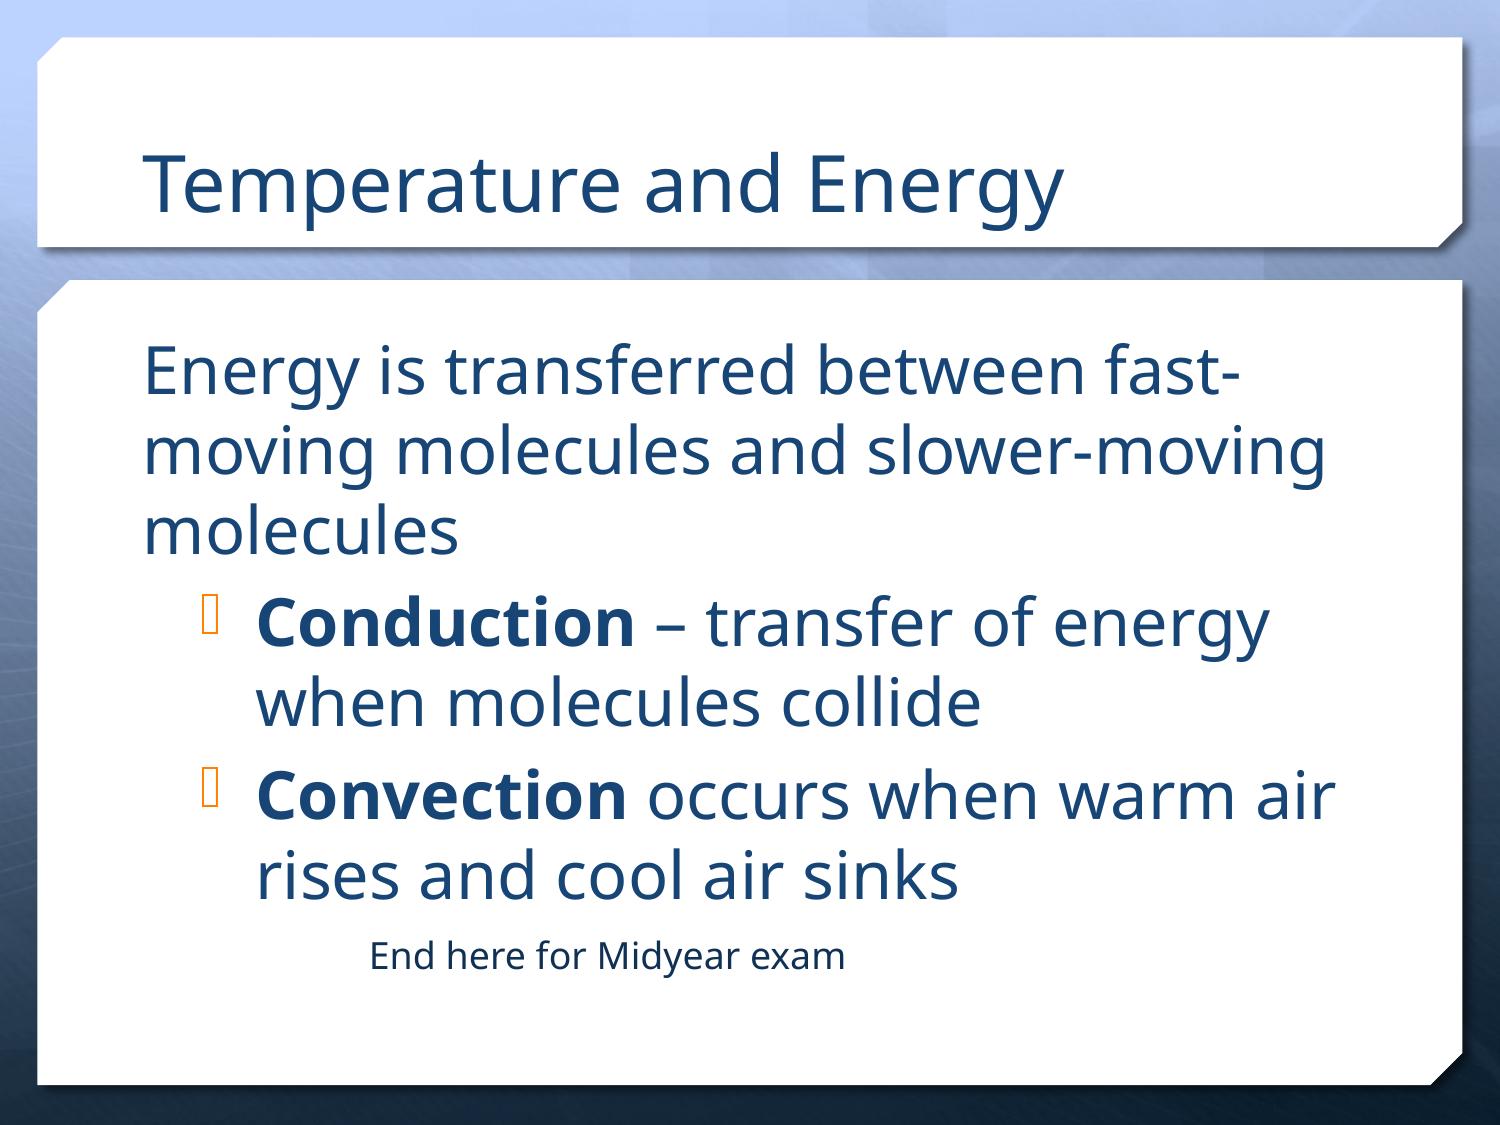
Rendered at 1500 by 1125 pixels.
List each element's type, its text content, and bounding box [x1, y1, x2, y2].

title Temperature and Energy [127, 48, 1372, 236]
list Energy is transferred between fast-moving molecules and slower-moving molecules Conduction – transfer of energy when molecules collide Convection occurs when warm air rises and cool air sinks [127, 319, 1372, 978]
text_box End here for Midyear exam [354, 924, 1046, 985]
